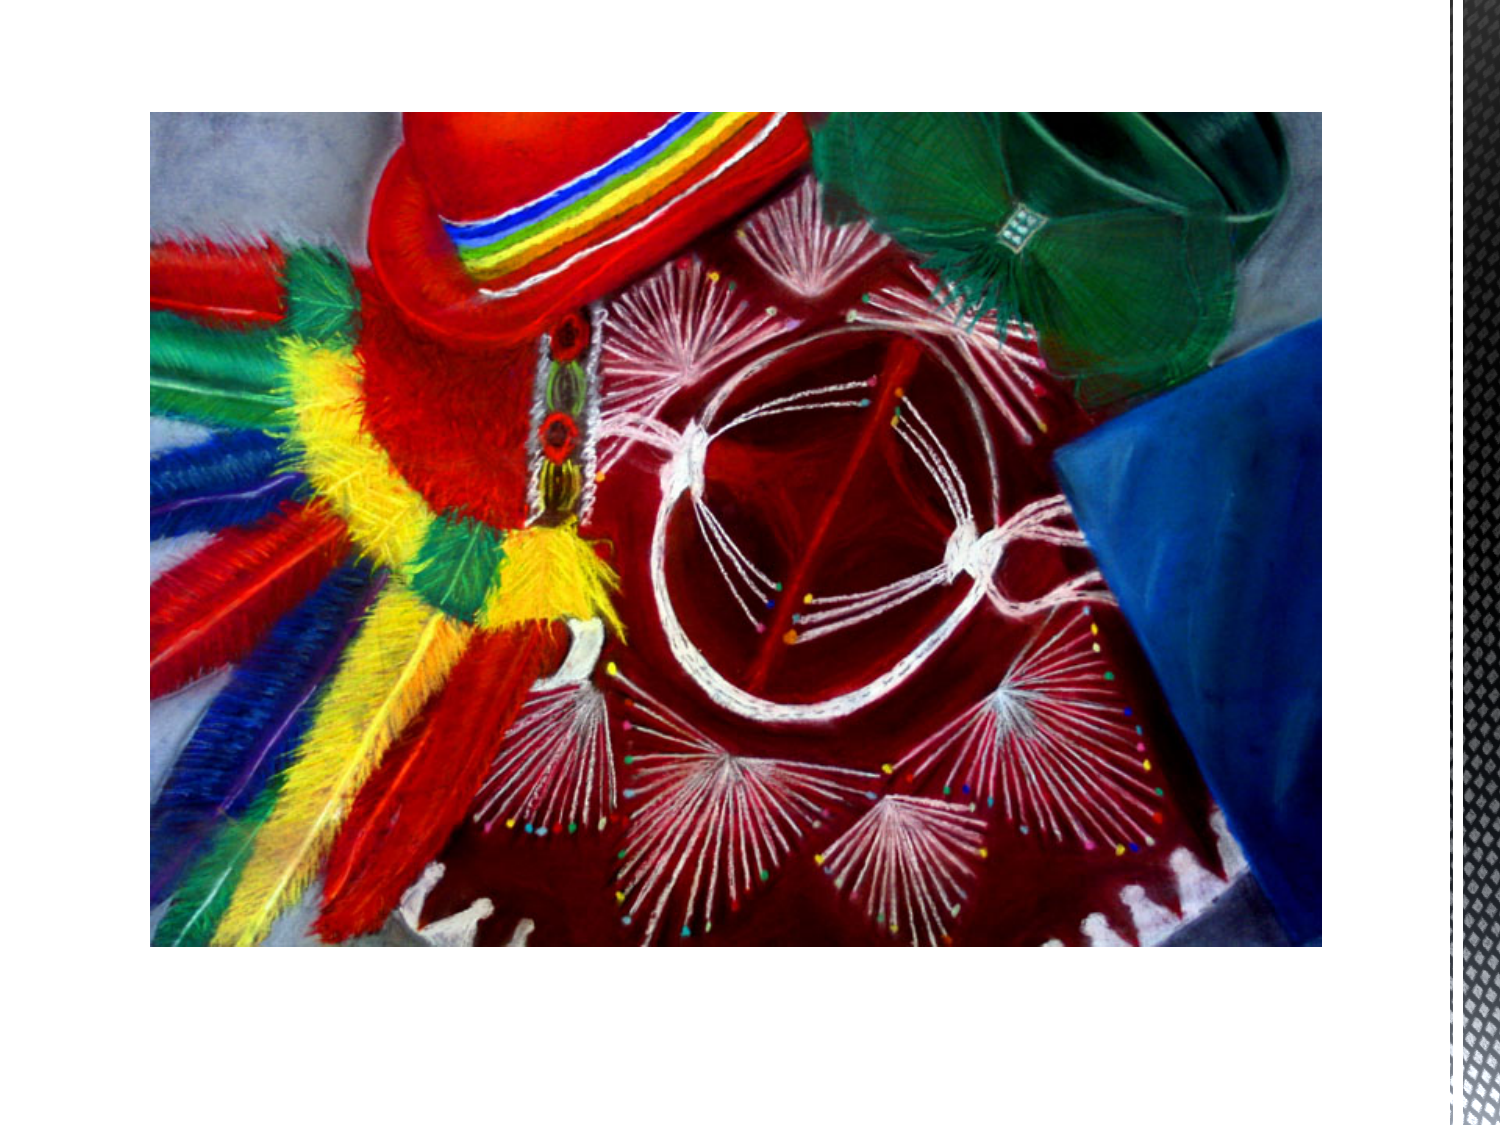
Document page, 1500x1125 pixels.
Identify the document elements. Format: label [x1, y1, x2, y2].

picture [1447, 0, 1500, 1125]
picture [149, 112, 1323, 948]
